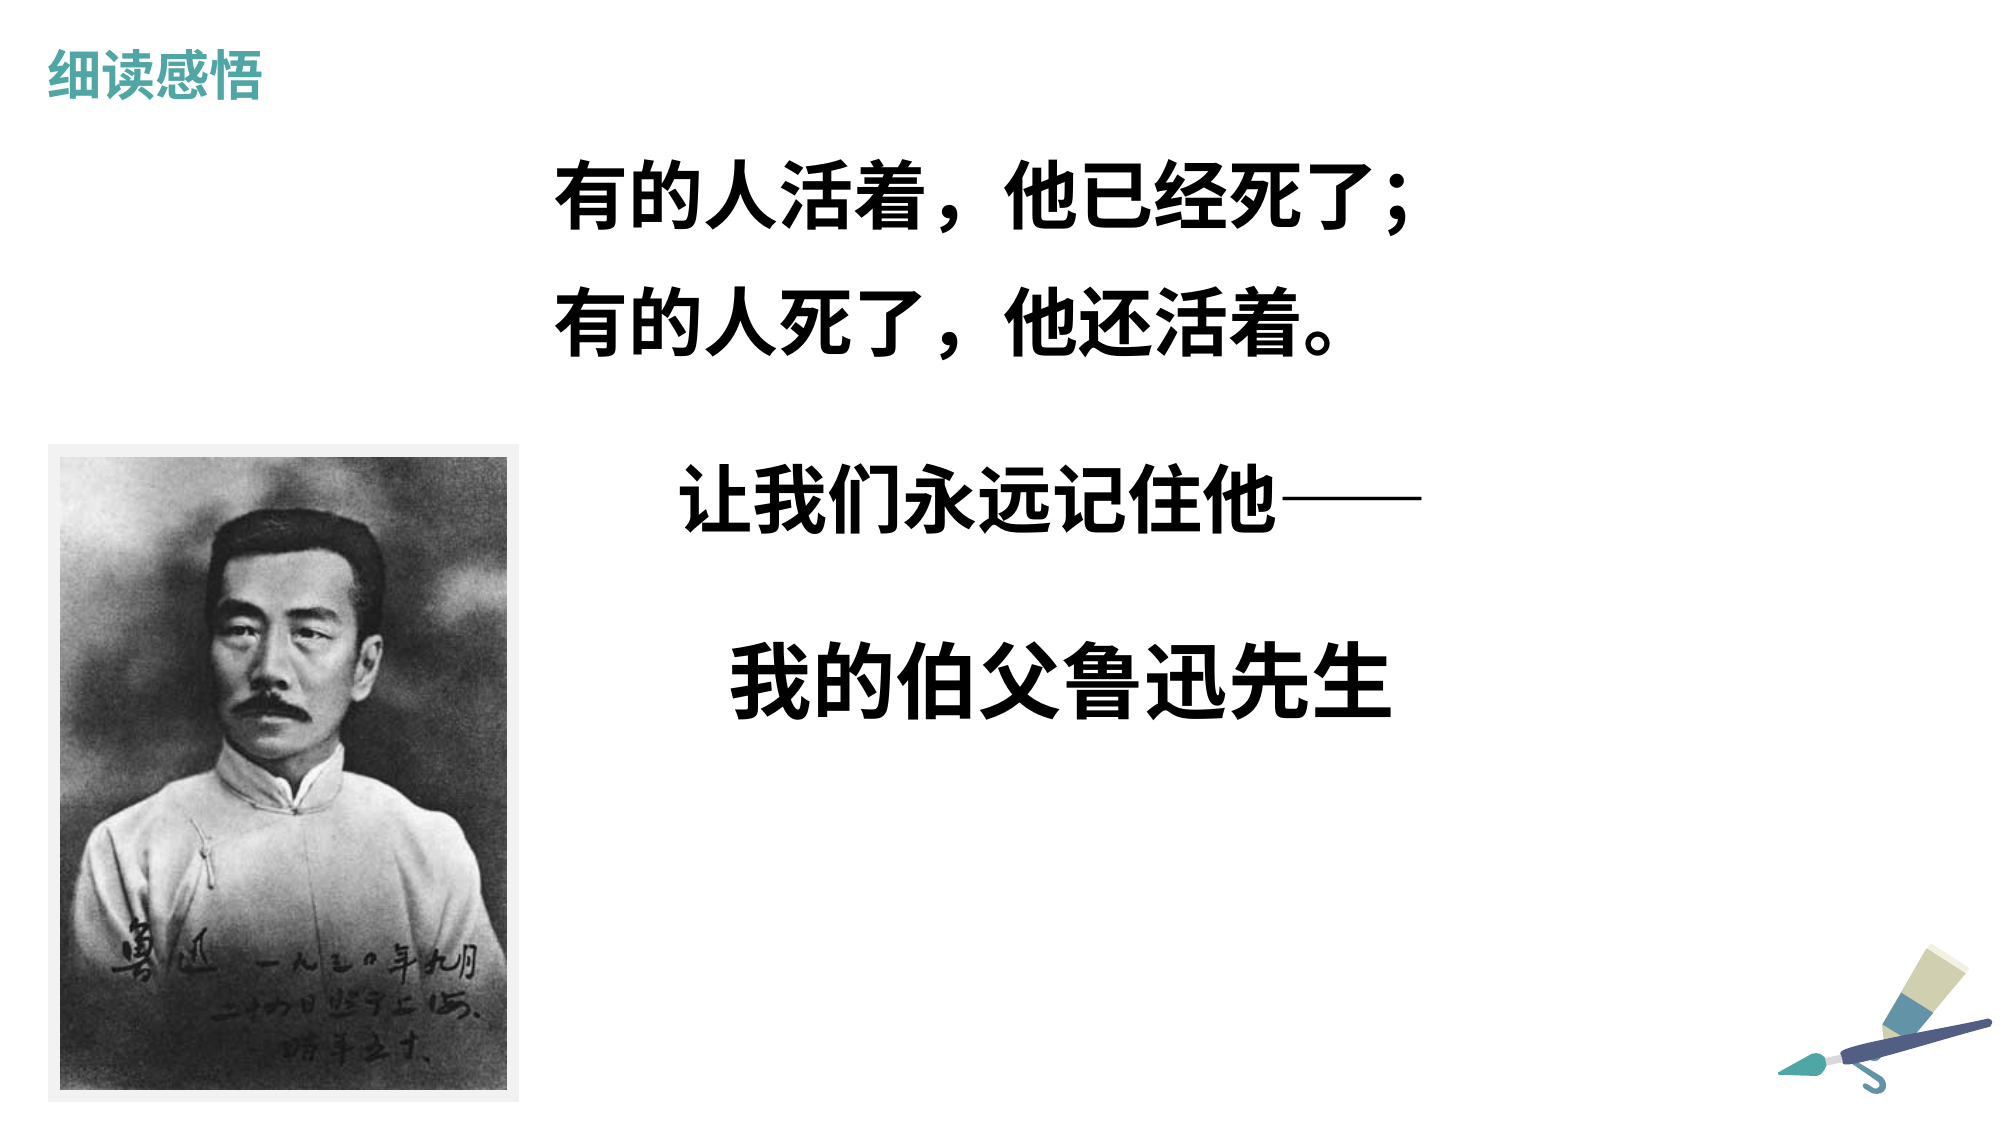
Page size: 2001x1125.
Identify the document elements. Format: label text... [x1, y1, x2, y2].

picture [60, 456, 507, 1090]
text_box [1811, 945, 1974, 1125]
text_box 有的人活着，他已经死了；有的人死了，他还活着。 [538, 105, 1500, 373]
text_box 细读感悟 [32, 33, 347, 114]
text_box 让我们永远记住他—— [662, 408, 1471, 550]
text_box 我的伯父鲁迅先生 [714, 581, 1470, 737]
